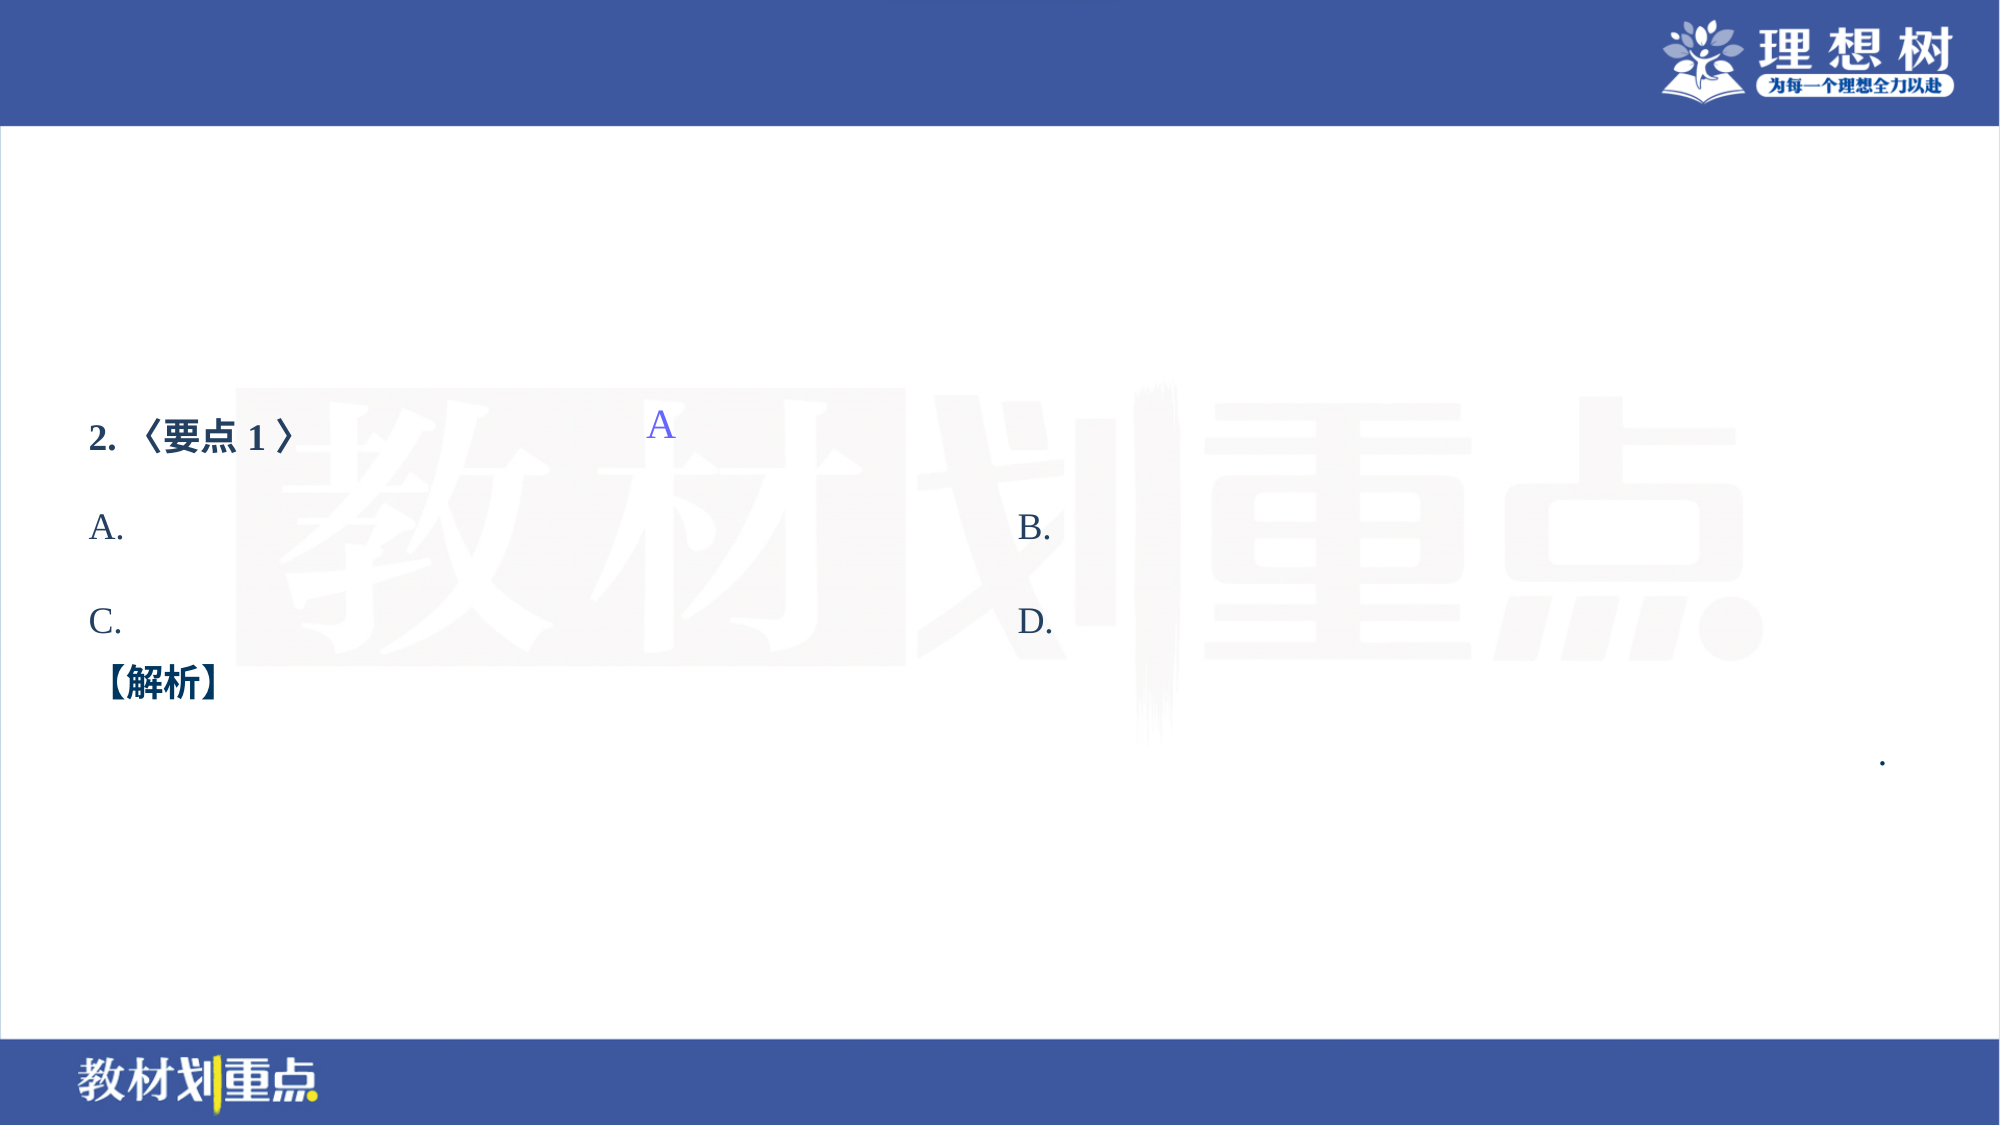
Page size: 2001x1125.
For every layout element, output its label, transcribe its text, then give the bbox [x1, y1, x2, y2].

picture [0, 0, 2000, 1125]
text_box A [631, 395, 692, 445]
